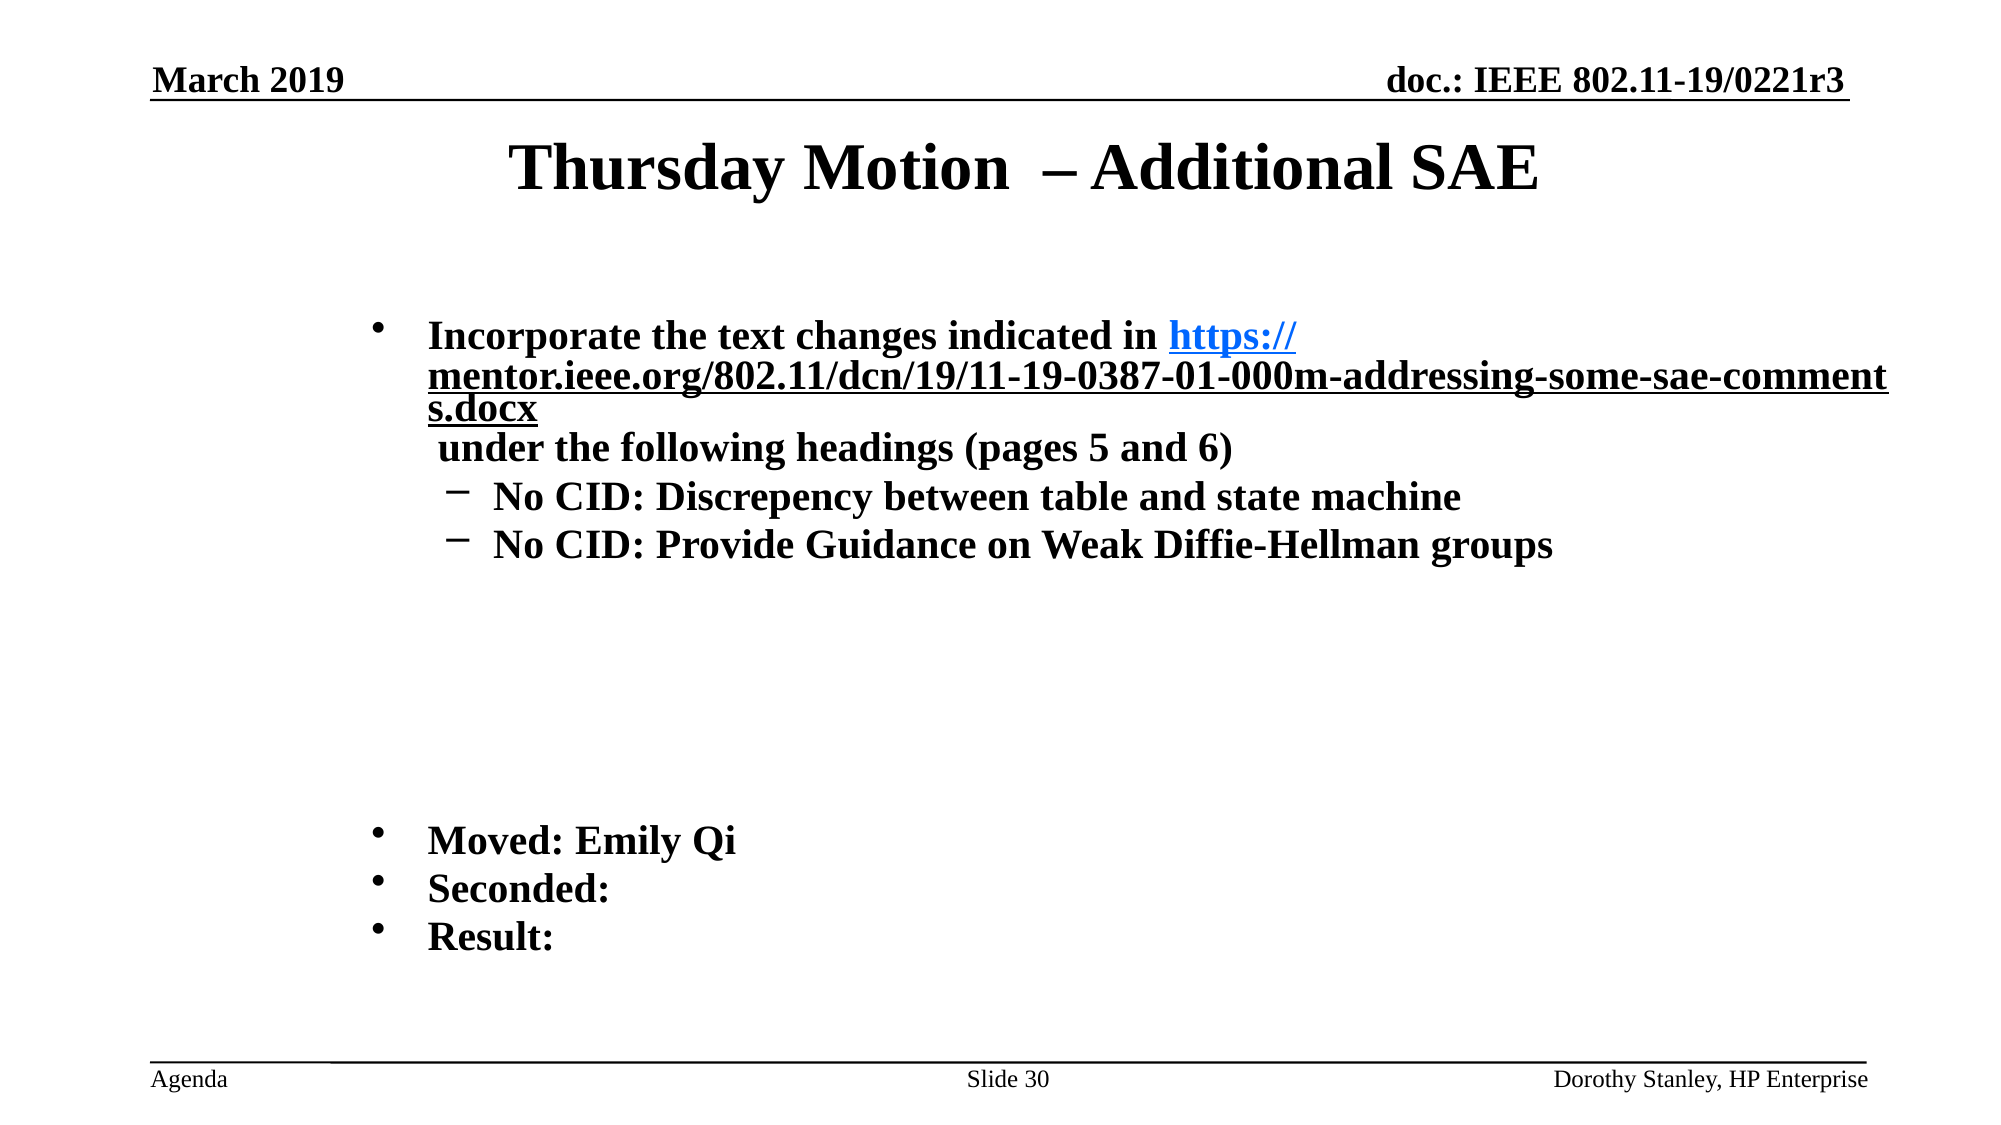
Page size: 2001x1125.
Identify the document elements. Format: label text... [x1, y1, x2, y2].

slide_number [152, 54, 567, 100]
footer Dorothy Stanley, HP Enterprise [1549, 1062, 1869, 1093]
list Incorporate the text changes indicated in https://mentor.ieee.org/802.11/dcn/19/11-19-0387-01-000m-addressing-some-sae-comments.docx under the following headings (pages 5 and 6) No CID: Discrepency between table and state machine No CID: Provide Guidance on Weak Diffie-Hellman groups Moved: Emily Qi Seconded: Result: [356, 251, 1911, 1002]
slide_number Slide 30 [966, 1062, 1051, 1093]
title Thursday Motion – Additional SAE [200, 75, 1850, 250]
